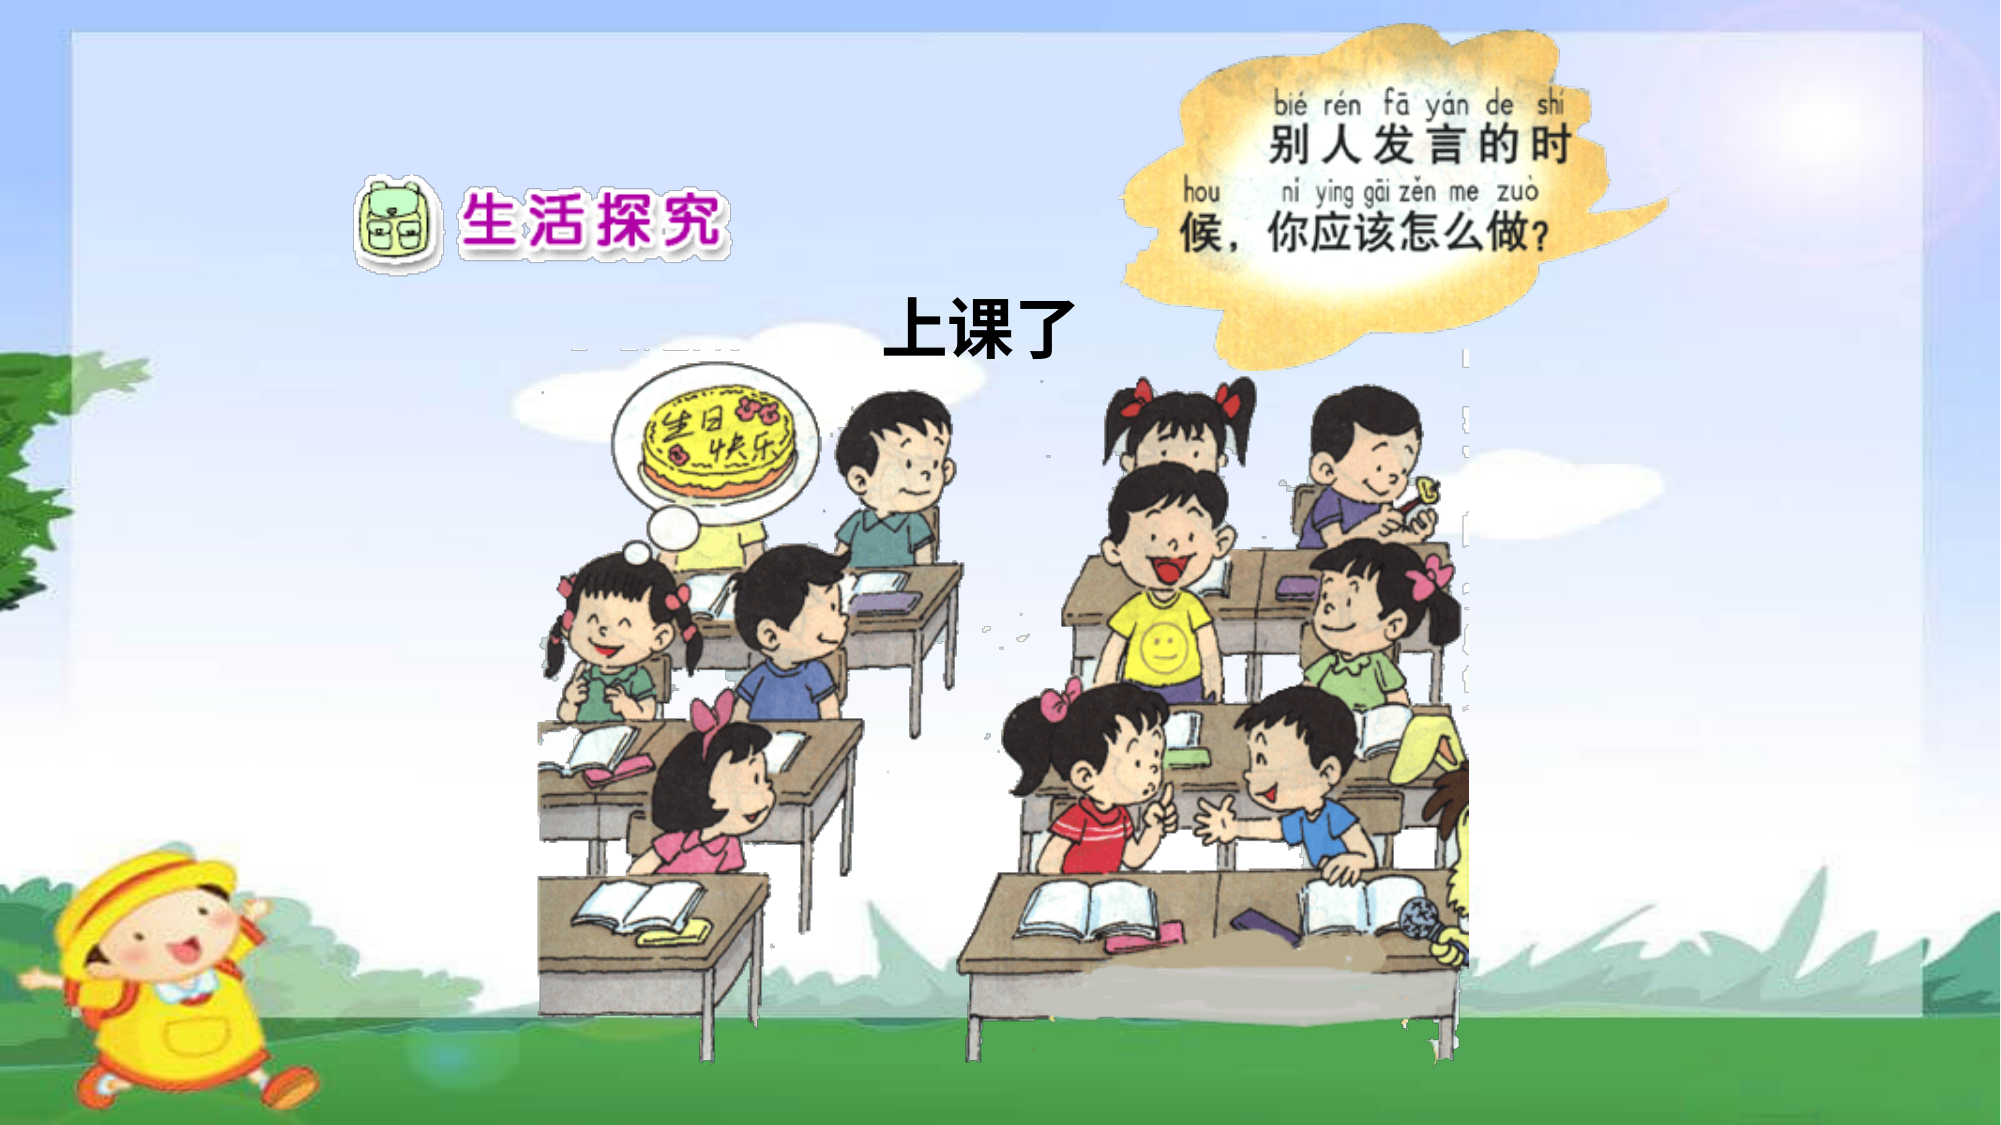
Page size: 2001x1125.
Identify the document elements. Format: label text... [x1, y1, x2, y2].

text_box 上课了 [449, 263, 1111, 375]
picture [0, 0, 2001, 1125]
